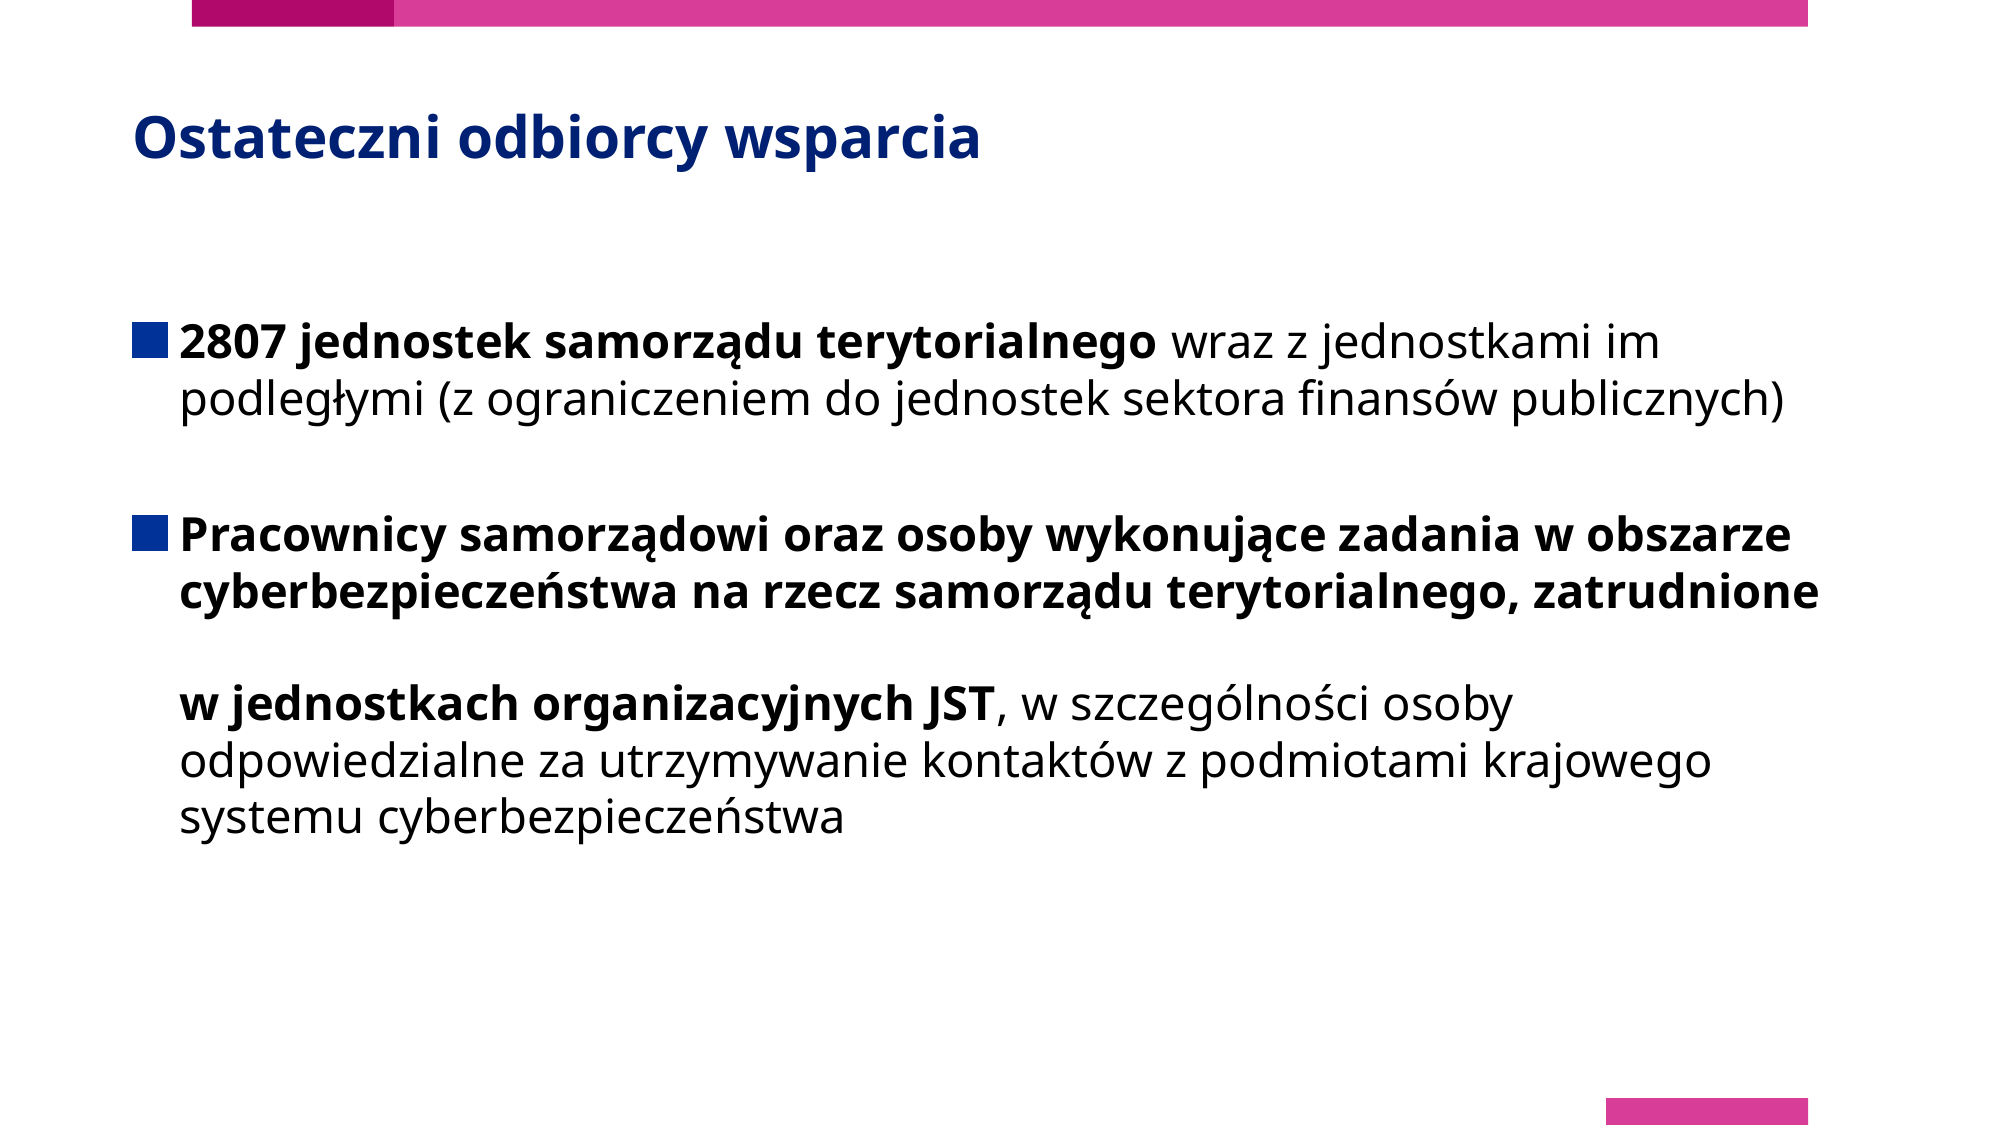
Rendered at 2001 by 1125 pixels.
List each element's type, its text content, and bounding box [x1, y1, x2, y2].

picture [132, 515, 168, 551]
picture [132, 322, 168, 358]
list 2807 jednostek samorządu terytorialnego wraz z jednostkami im podległymi (z ograniczeniem do jednostek sektora finansów publicznych) Pracownicy samorządowi oraz osoby wykonujące zadania w obszarze cyberbezpieczeństwa na rzecz samorządu terytorialnego, zatrudnione w jednostkach organizacyjnych JST, w szczególności osoby odpowiedzialne za utrzymywanie kontaktów z podmiotami krajowego systemu cyberbezpieczeństwa [132, 311, 1841, 848]
title Ostateczni odbiorcy wsparcia [132, 102, 1072, 264]
